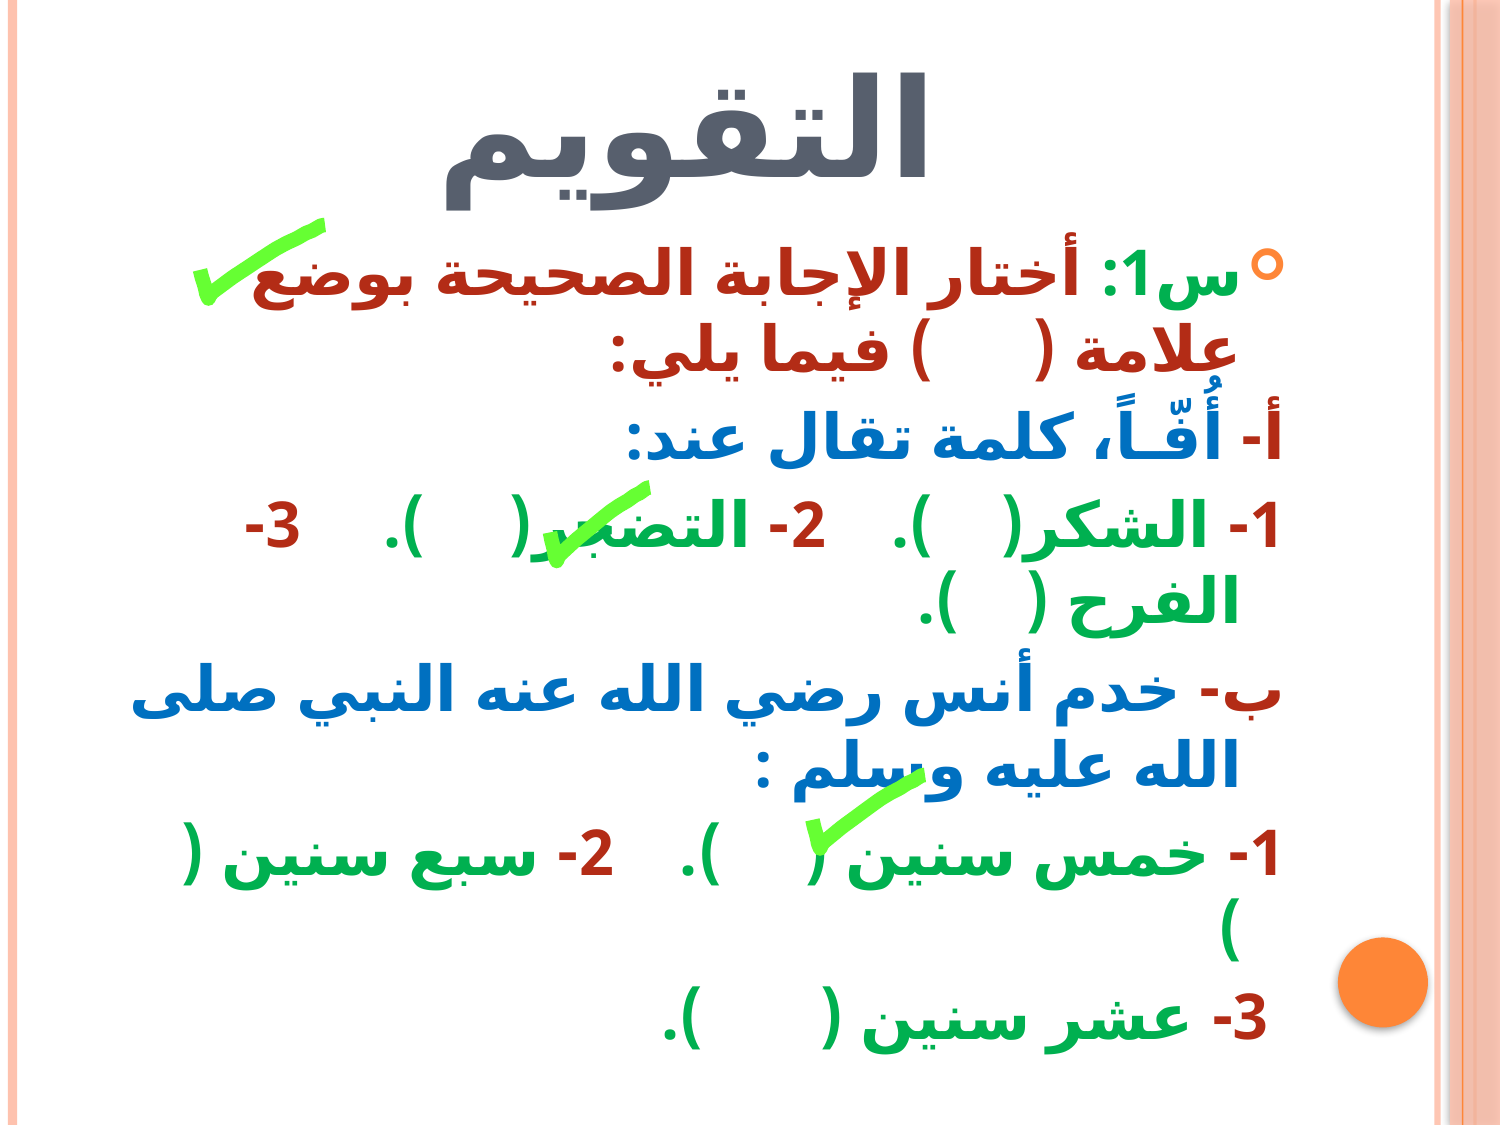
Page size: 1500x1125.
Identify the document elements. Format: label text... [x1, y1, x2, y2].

text_box [199, 223, 326, 300]
title التقويم [75, 0, 1300, 213]
text_box [811, 773, 926, 850]
text_box [548, 486, 651, 563]
list س1: أختار الإجابة الصحيحة بوضع علامة ( ) فيما يلي: أ- أُفّـاً، كلمة تقال عند: 1- الشكر( ). 2- التضجر( ). 3- الفرح ( ). ب- خدم أنس رضي الله عنه النبي صلى الله عليه وسلم : 1- خمس سنين ( ). 2- سبع سنين ( ) 3- عشر سنين ( ). [75, 224, 1300, 1062]
